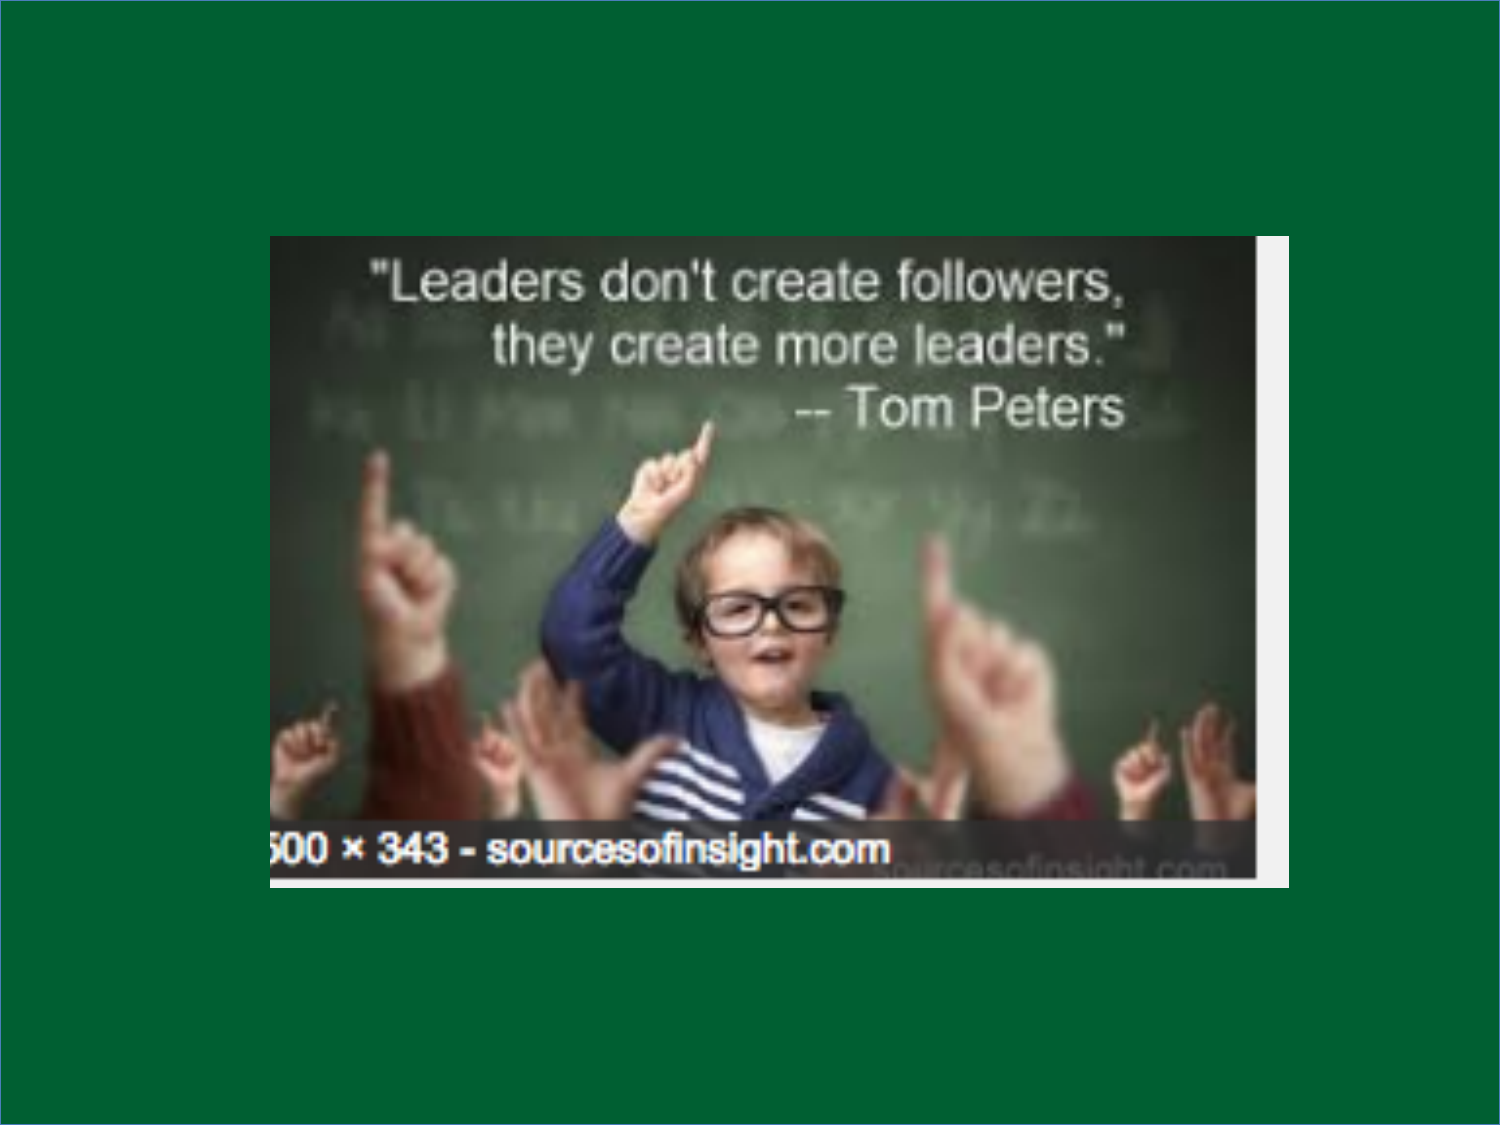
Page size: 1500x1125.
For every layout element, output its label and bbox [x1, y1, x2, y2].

text_box [0, 0, 1500, 1125]
picture [270, 236, 1289, 889]
